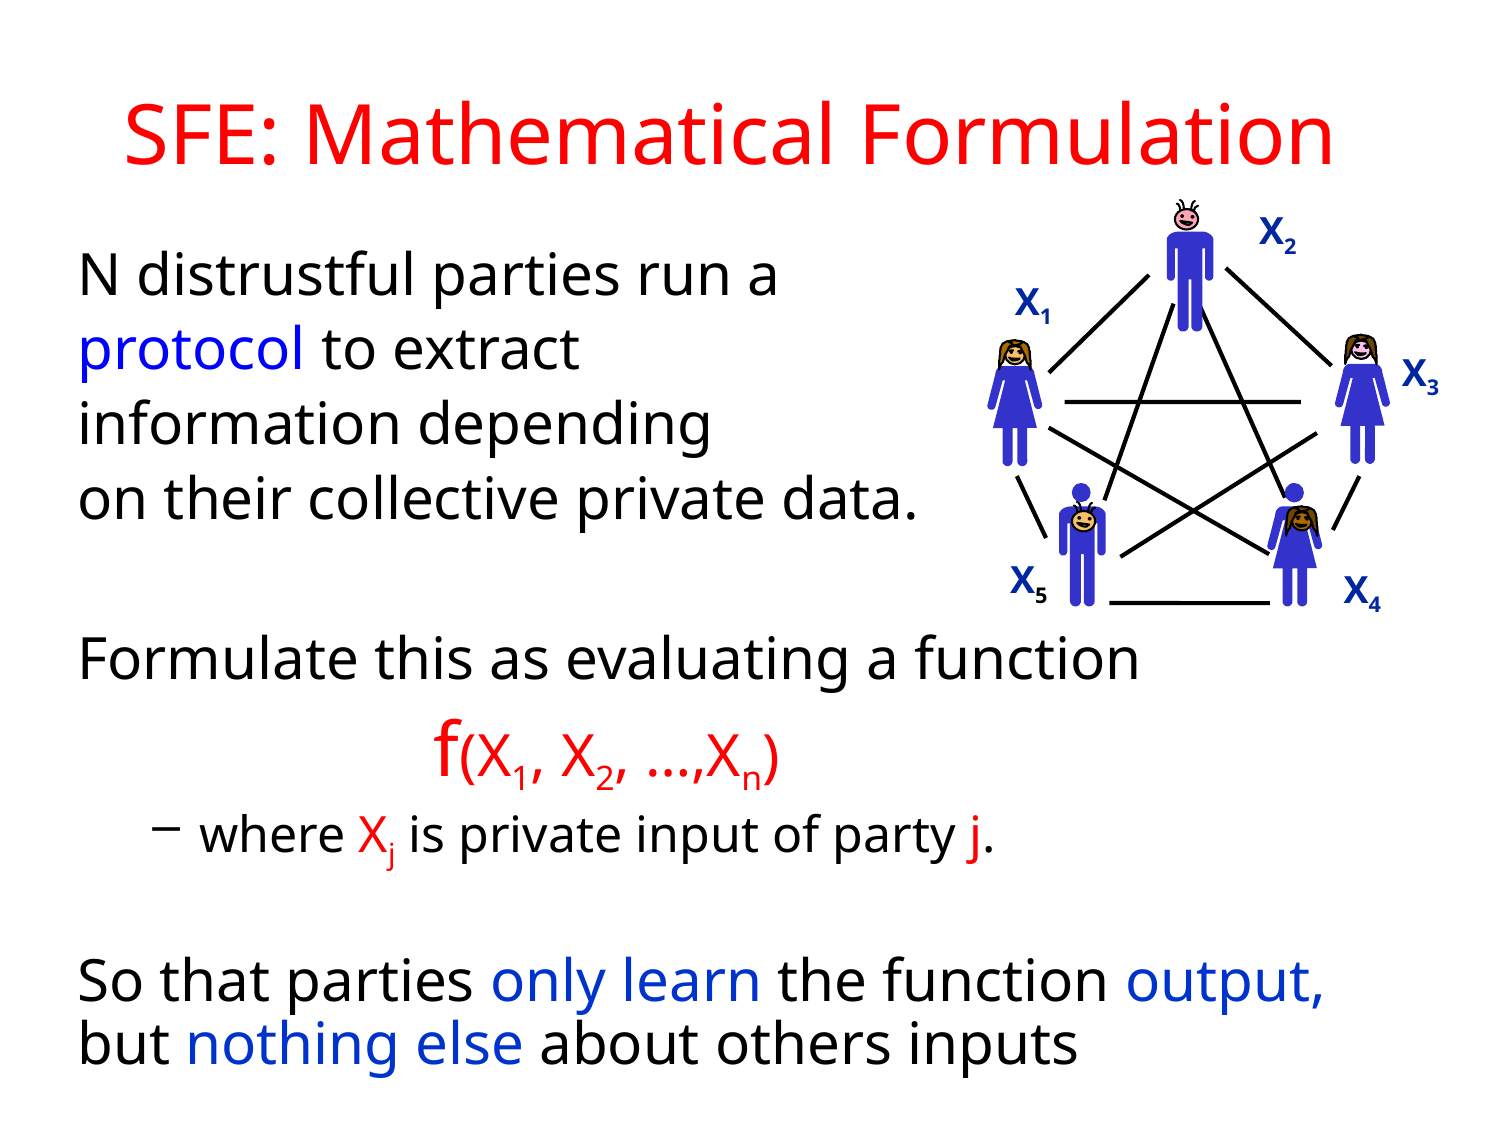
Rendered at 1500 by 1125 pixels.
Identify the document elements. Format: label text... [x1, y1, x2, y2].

title SFE: Mathematical Formulation [62, 37, 1401, 226]
list N distrustful parties run a protocol to extract information depending on their collective private data. Formulate this as evaluating a function f(X1, X2, …,Xn) where Xj is private input of party j. So that parties only learn the function output, but nothing else about others inputs [62, 237, 1426, 913]
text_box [987, 199, 1453, 616]
